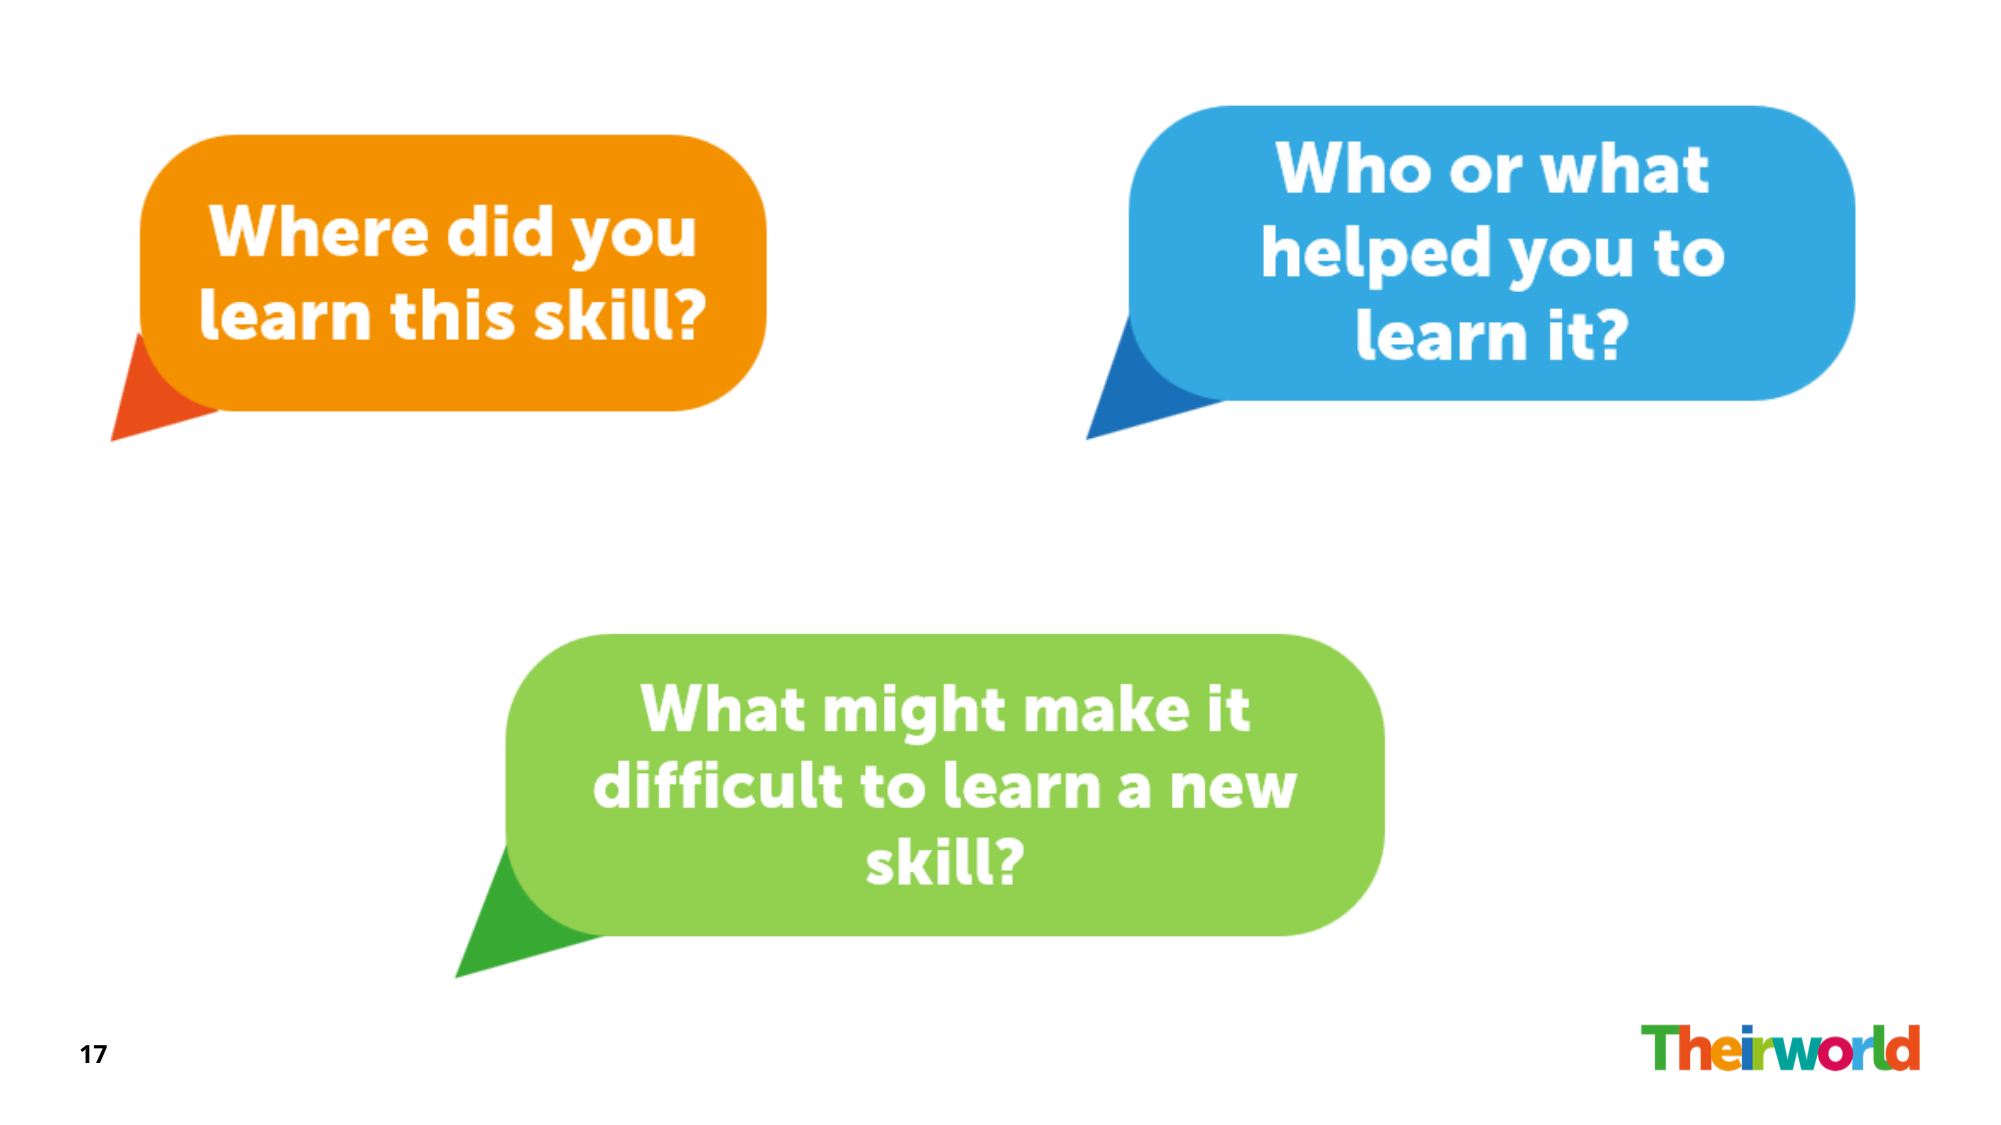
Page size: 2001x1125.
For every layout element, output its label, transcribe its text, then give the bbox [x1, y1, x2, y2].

picture [79, 113, 779, 468]
picture [401, 606, 1415, 982]
picture [1061, 89, 1866, 466]
picture [1633, 1014, 1928, 1082]
slide_number 17 [79, 1023, 190, 1073]
